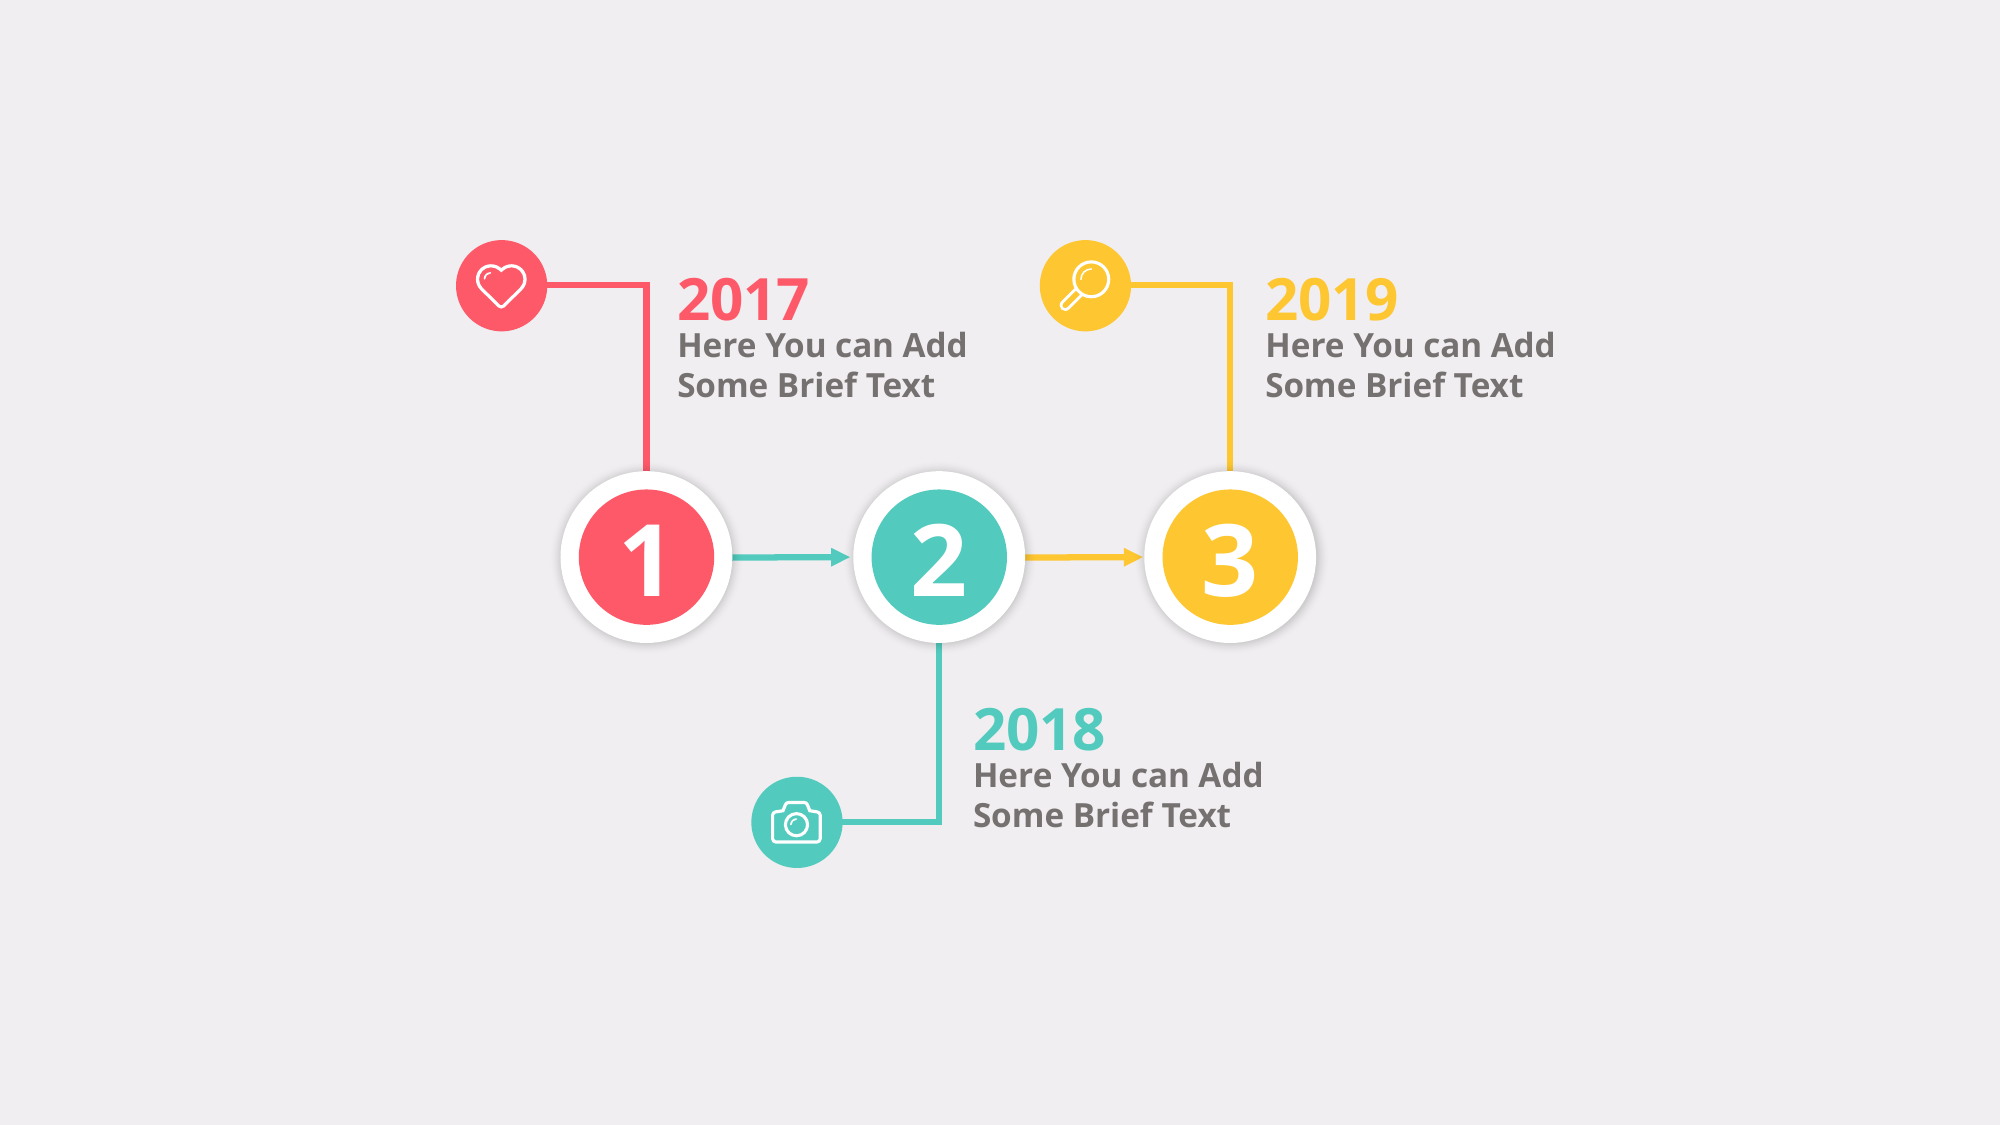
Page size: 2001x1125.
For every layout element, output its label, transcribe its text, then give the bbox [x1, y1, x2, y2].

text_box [1250, 255, 1576, 414]
text_box [1143, 470, 1318, 645]
text_box [992, 513, 1009, 602]
text_box 2 [886, 489, 992, 625]
text_box [1283, 513, 1300, 602]
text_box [770, 800, 822, 844]
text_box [475, 264, 527, 309]
text_box [454, 239, 549, 333]
text_box [577, 512, 594, 602]
text_box [852, 470, 1027, 645]
text_box [559, 470, 734, 645]
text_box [958, 684, 1284, 843]
text_box [750, 775, 844, 870]
text_box 3 [1177, 489, 1283, 625]
text_box [700, 514, 716, 601]
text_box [662, 255, 988, 414]
text_box [1161, 513, 1177, 601]
text_box 1 [594, 489, 700, 625]
text_box [870, 513, 886, 601]
text_box [1038, 239, 1133, 333]
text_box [1059, 260, 1111, 312]
